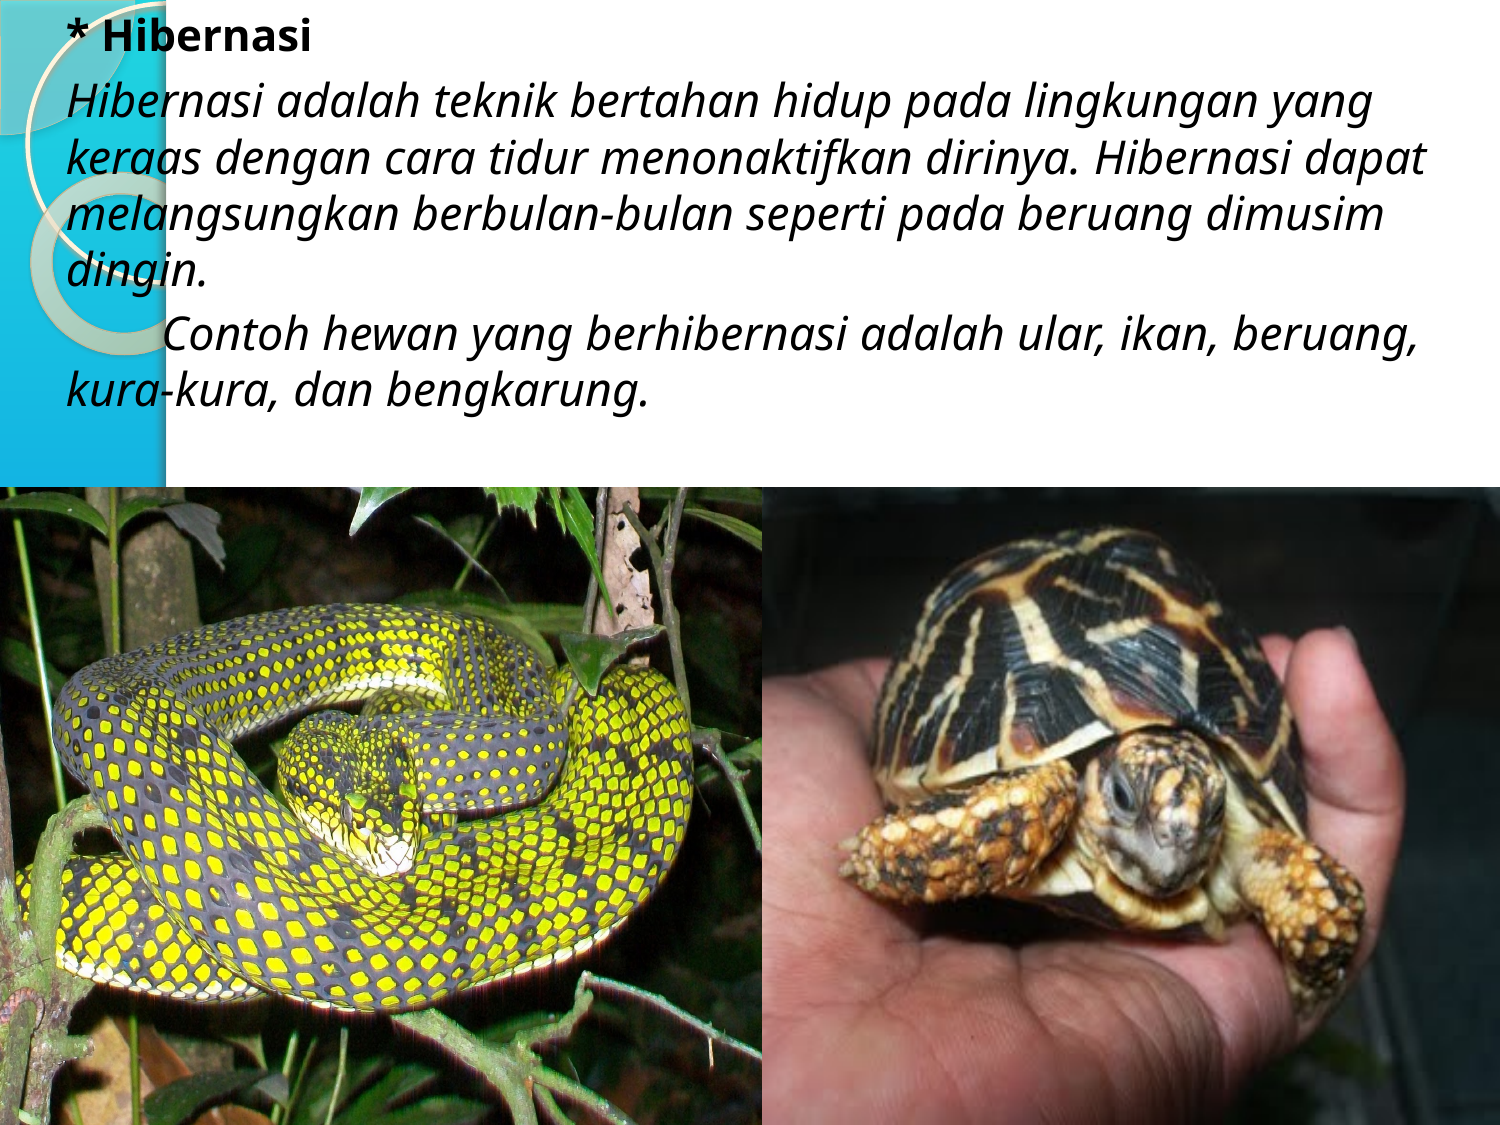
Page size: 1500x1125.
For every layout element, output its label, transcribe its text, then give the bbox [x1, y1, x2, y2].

list * Hibernasi Hibernasi adalah teknik bertahan hidup pada lingkungan yang keraas dengan cara tidur menonaktifkan dirinya. Hibernasi dapat melangsungkan berbulan-bulan seperti pada beruang dimusim dingin. Contoh hewan yang berhibernasi adalah ular, ikan, beruang, kura-kura, dan bengkarung. [0, 0, 1500, 485]
picture [0, 487, 1500, 1125]
